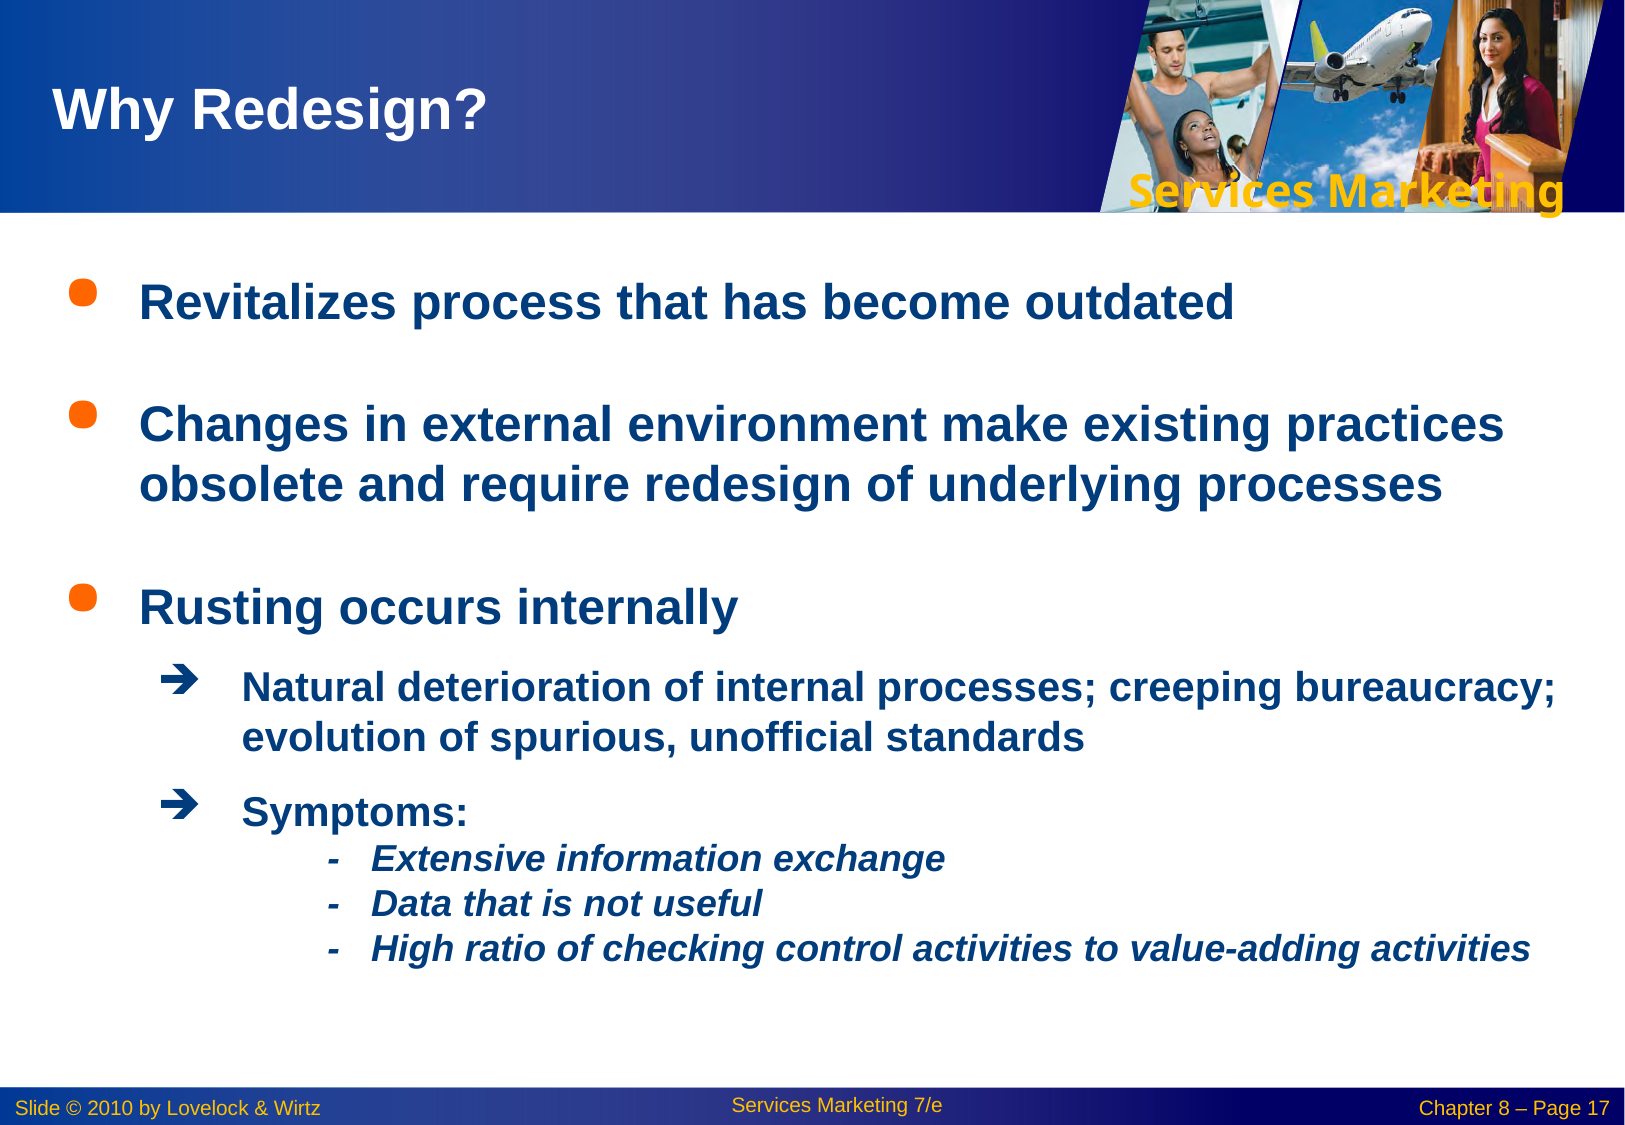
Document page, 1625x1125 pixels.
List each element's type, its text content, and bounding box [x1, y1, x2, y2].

title Why Redesign? [36, 37, 1088, 176]
list Revitalizes process that has become outdated Changes in external environment make existing practices obsolete and require redesign of underlying processes Rusting occurs internally Natural deterioration of internal processes; creeping bureaucracy; evolution of spurious, unofficial standards Symptoms: - Extensive information exchange - Data that is not useful - High ratio of checking control activities to value-adding activities [49, 261, 1588, 1051]
picture [1100, 0, 1604, 213]
picture [1162, 186, 1172, 192]
picture [1546, 187, 1556, 202]
